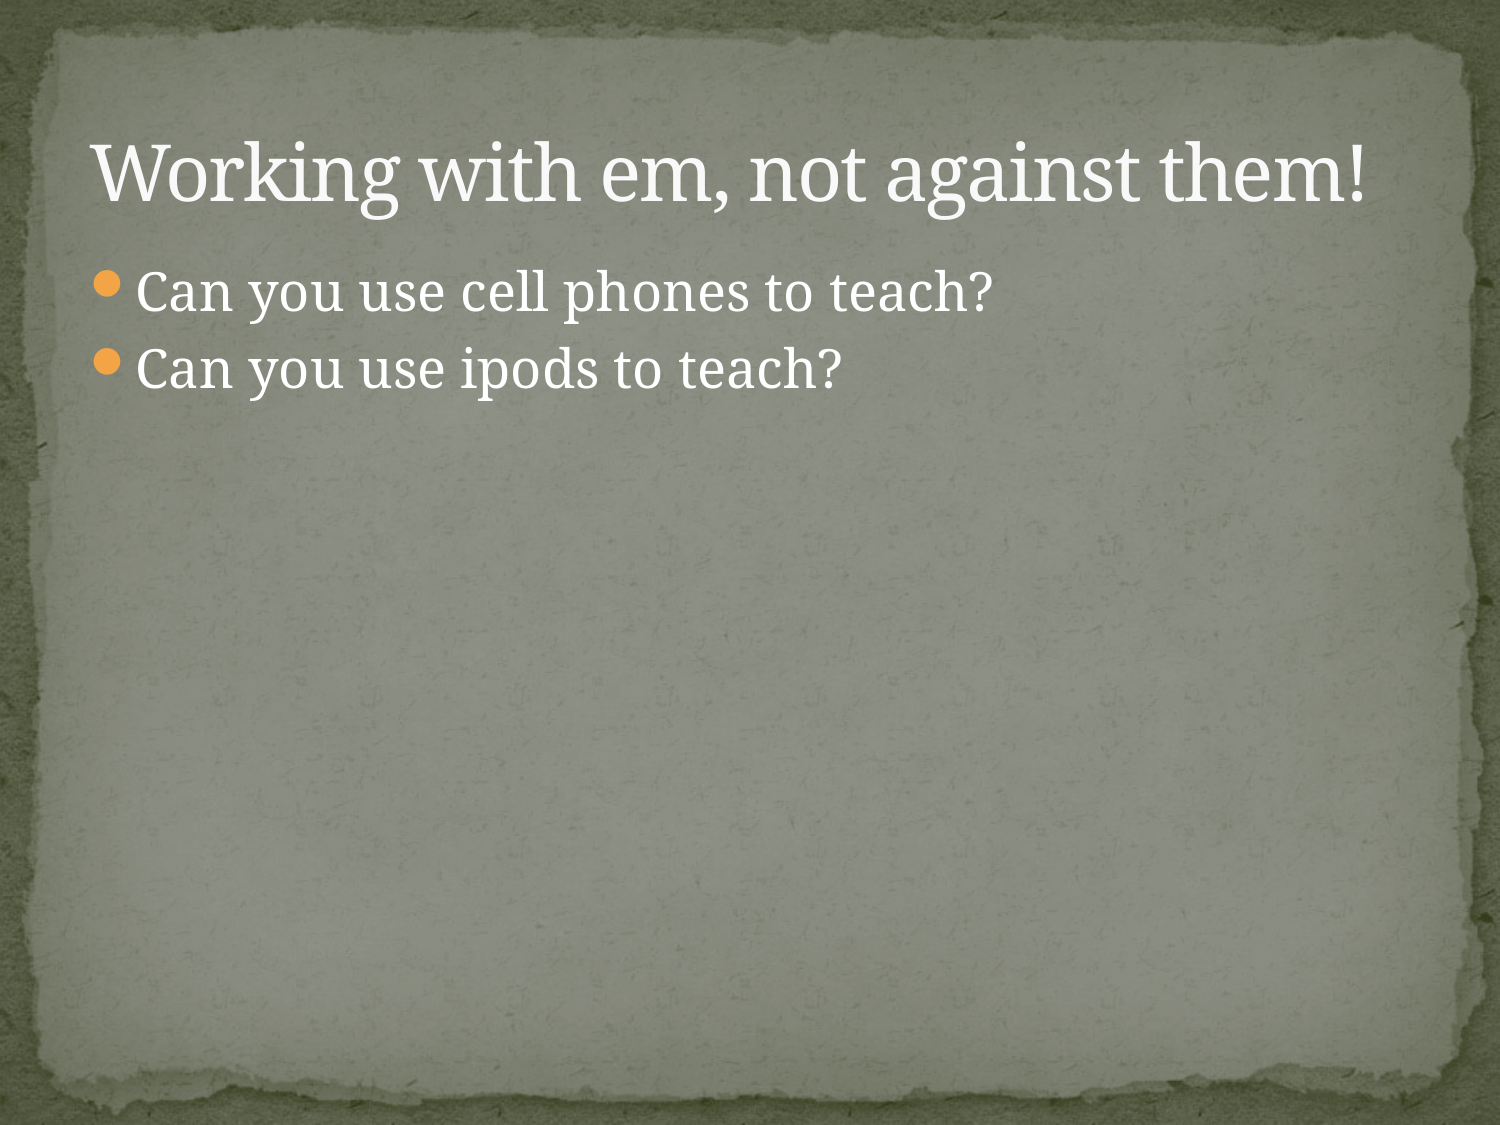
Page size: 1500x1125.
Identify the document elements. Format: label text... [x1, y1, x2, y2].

list Can you use cell phones to teach? Can you use ipods to teach? [75, 249, 1425, 1000]
title Working with em, not against them! [74, 24, 1425, 225]
